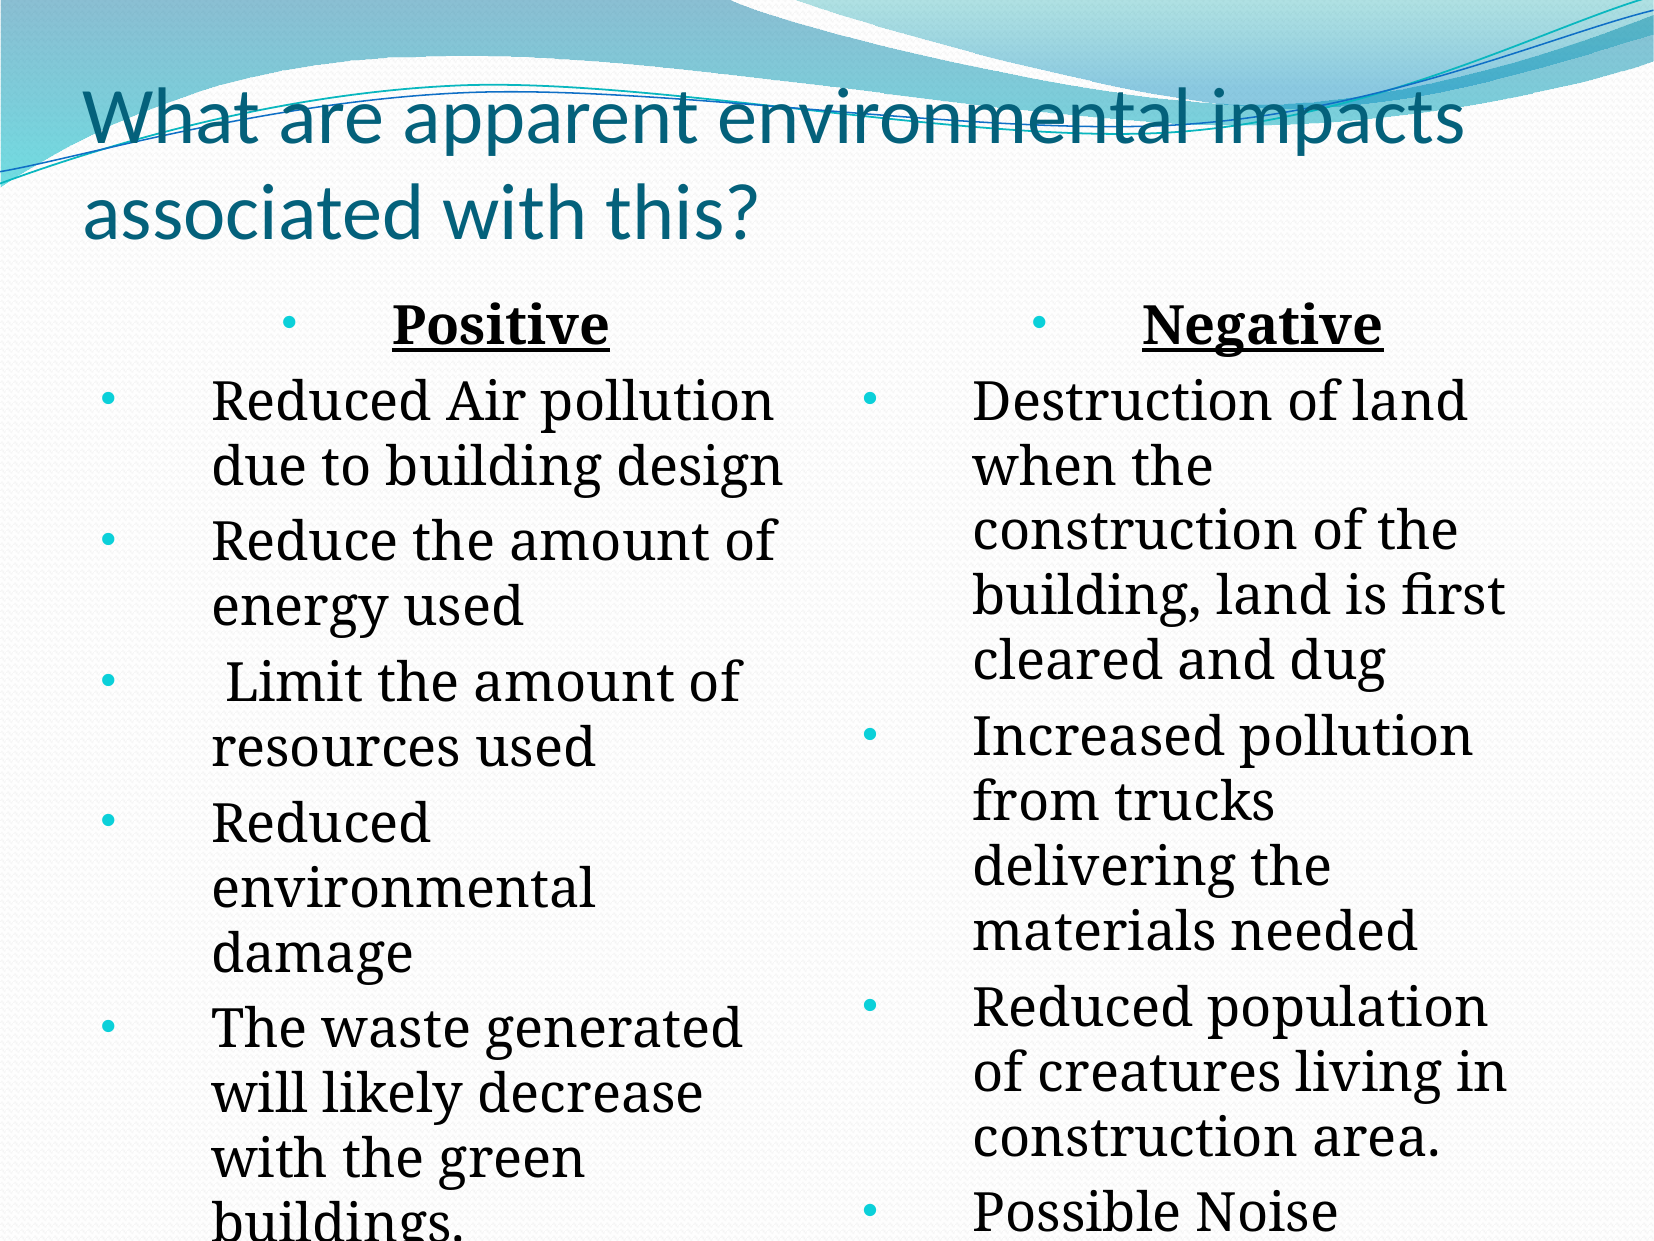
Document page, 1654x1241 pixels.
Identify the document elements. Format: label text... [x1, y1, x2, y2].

list Negative Destruction of land when the construction of the building, land is first cleared and dug Increased pollution from trucks delivering the materials needed Reduced population of creatures living in construction area. Possible Noise Pollution [844, 290, 1570, 1134]
list Positive Reduced Air pollution due to building design Reduce the amount of energy used Limit the amount of resources used Reduced environmental damage The waste generated will likely decrease with the green buildings. [82, 290, 808, 1164]
title What are apparent environmental impacts associated with this? [82, 49, 1570, 256]
